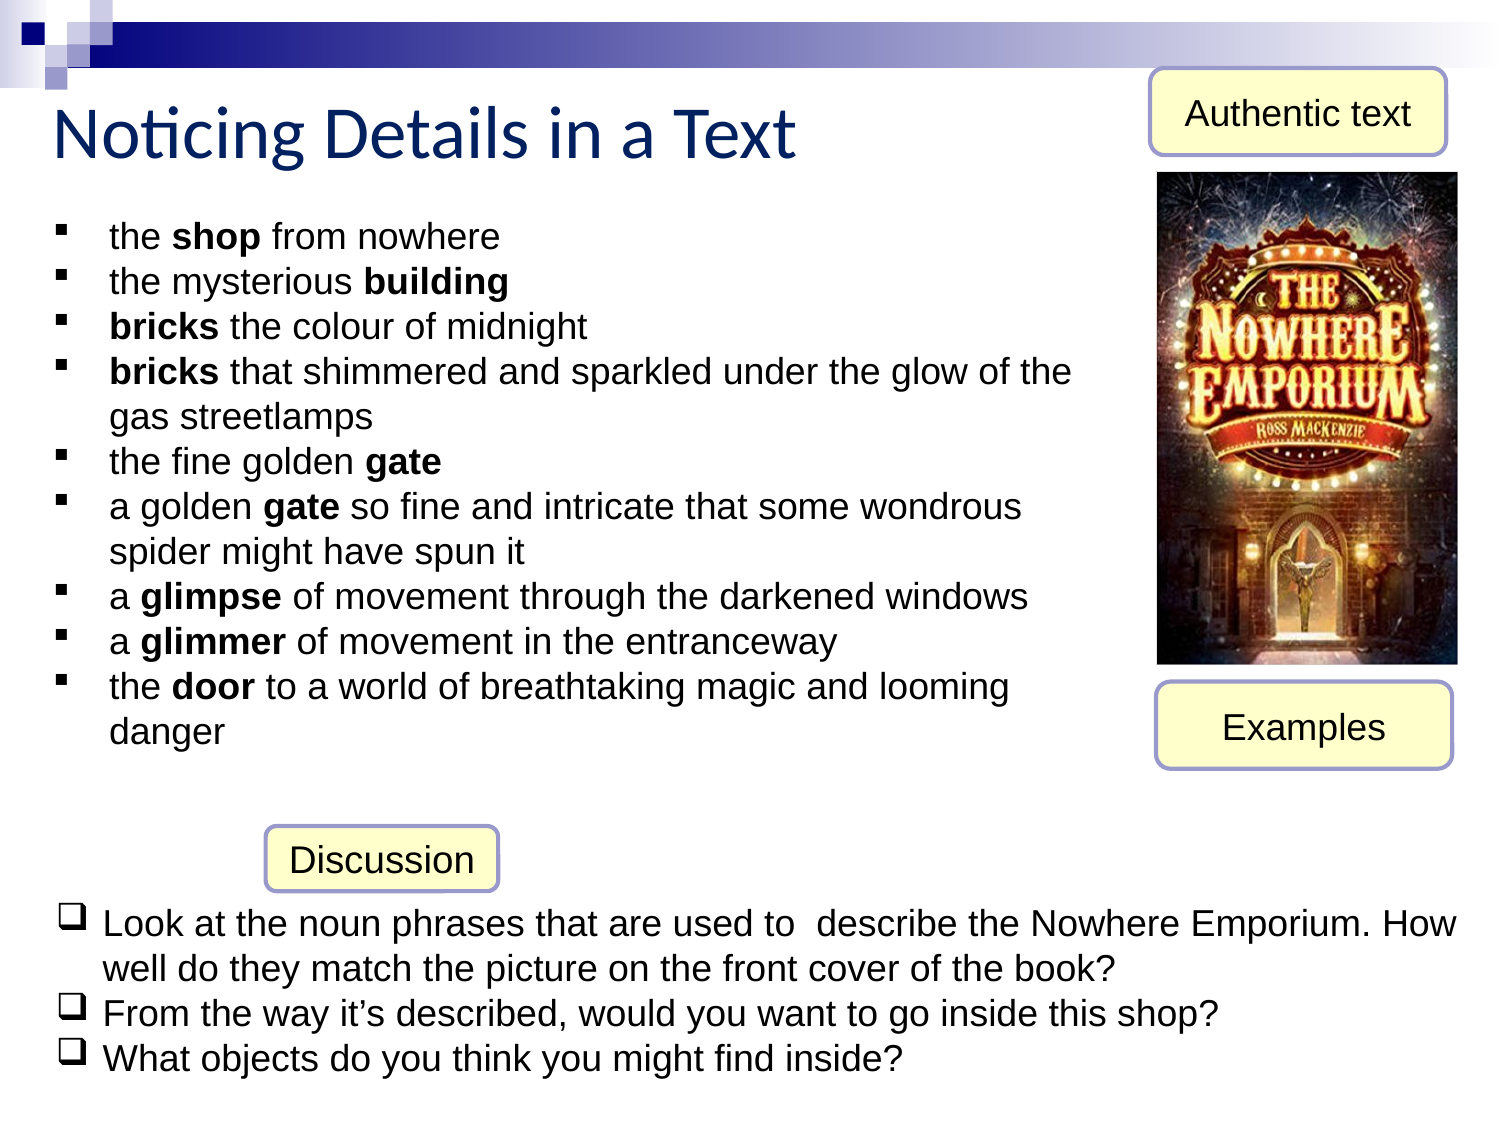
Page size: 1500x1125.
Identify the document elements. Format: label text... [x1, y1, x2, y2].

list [1156, 171, 1459, 665]
text_box Noticing Details in a Text [38, 76, 1462, 182]
text_box Discussion [263, 823, 501, 891]
text_box the shop from nowhere the mysterious building bricks the colour of midnight bricks that shimmered and sparkled under the glow of the gas streetlamps the fine golden gate a golden gate so fine and intricate that some wondrous spider might have spun it a glimpse of movement through the darkened windows a glimmer of movement in the entranceway the door to a world of breathtaking magic and looming danger [38, 204, 1142, 760]
text_box Look at the noun phrases that are used to describe the Nowhere Emporium. How well do they match the picture on the front cover of the book? From the way it’s described, would you want to go inside this shop? What objects do you think you might find inside? [40, 891, 1500, 1125]
text_box Authentic text [1147, 65, 1449, 158]
text_box Examples [1153, 679, 1455, 771]
